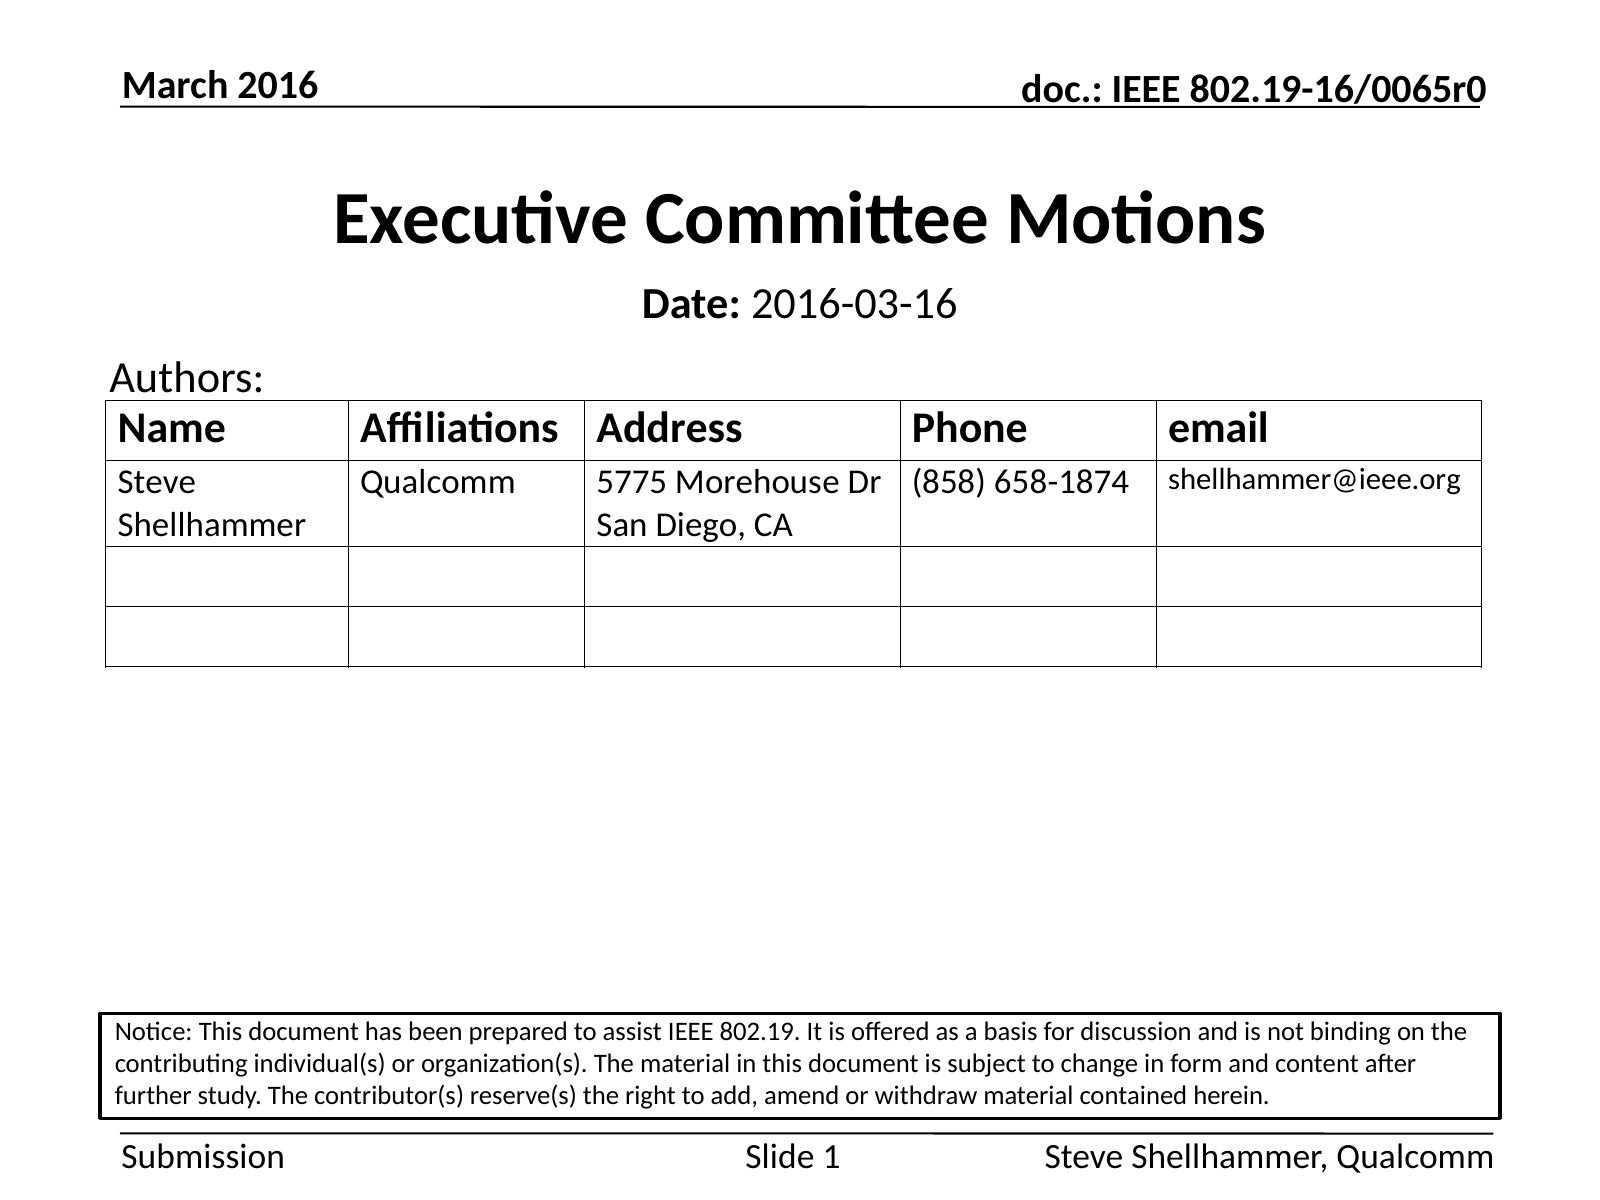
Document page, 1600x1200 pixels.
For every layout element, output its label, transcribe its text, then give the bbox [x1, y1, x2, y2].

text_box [99, 1006, 1501, 1121]
text_box Authors: [93, 339, 347, 398]
footer Steve Shellhammer, Qualcomm [962, 1132, 1495, 1165]
slide_number Slide 1 [733, 1132, 854, 1197]
list Date: 2016-03-16 [119, 266, 1481, 337]
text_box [89, 399, 1511, 840]
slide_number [121, 58, 526, 107]
title Executive Committee Motions [119, 119, 1481, 266]
